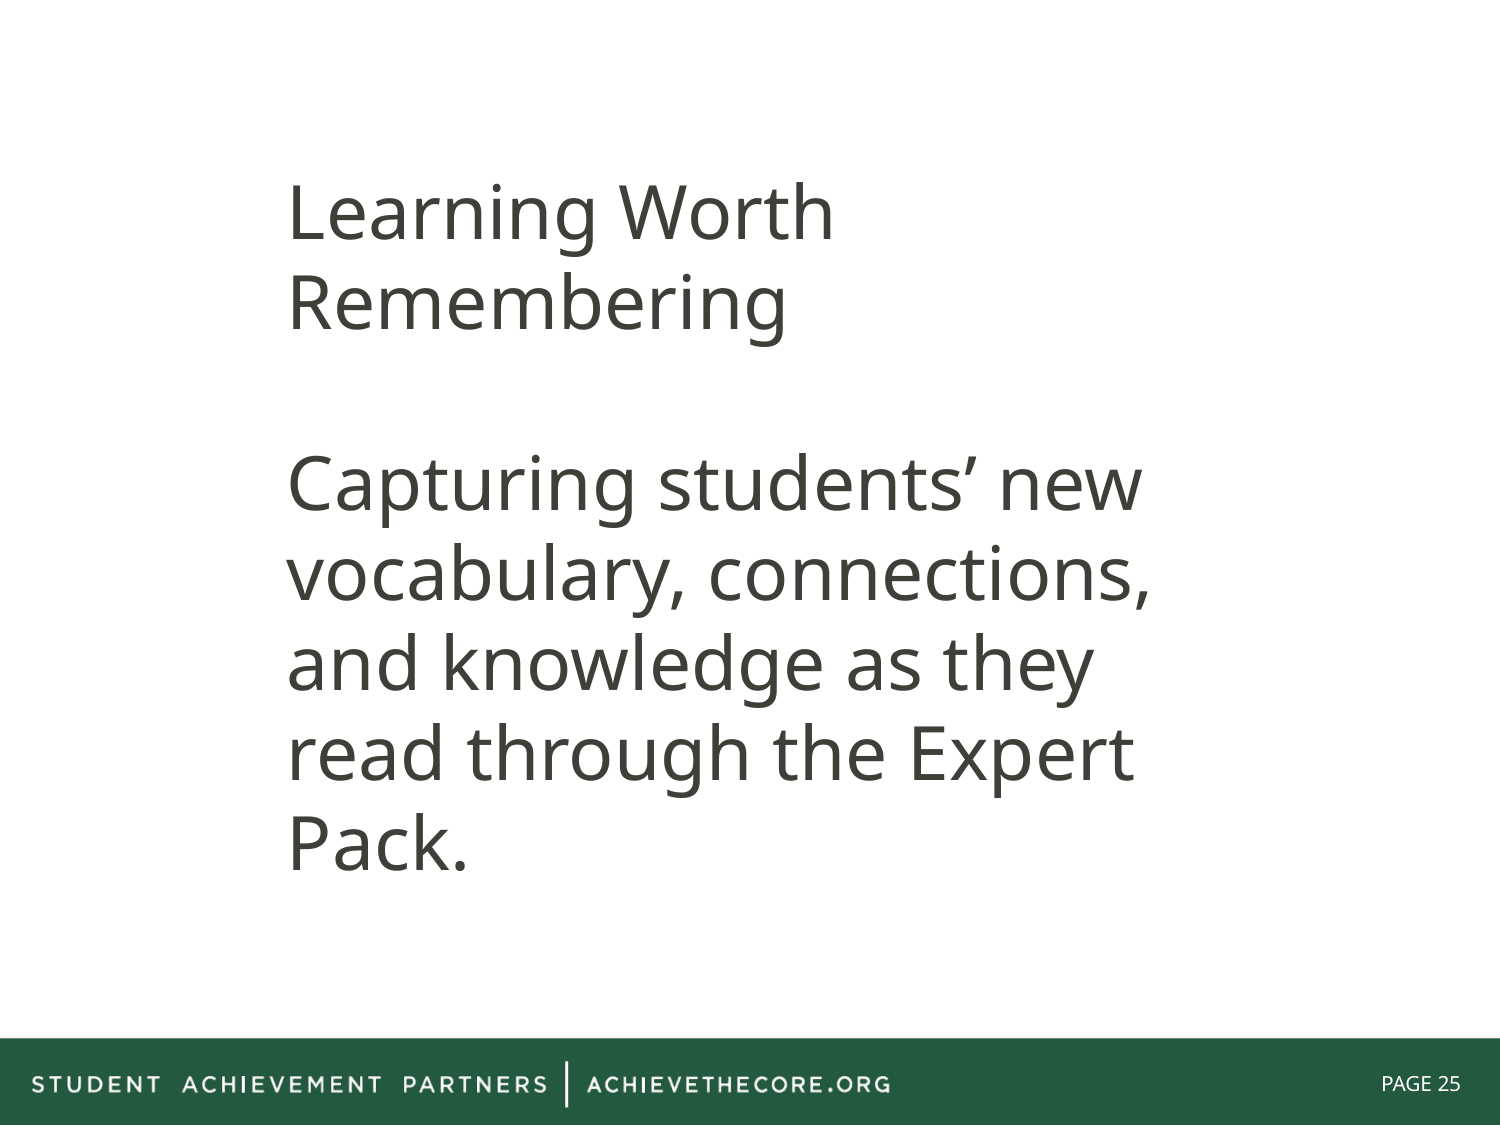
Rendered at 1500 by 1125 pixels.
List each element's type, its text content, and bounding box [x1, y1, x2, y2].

title Learning Worth Remembering Capturing students’ new vocabulary, connections, and knowledge as they read through the Expert Pack. [271, 237, 1280, 813]
